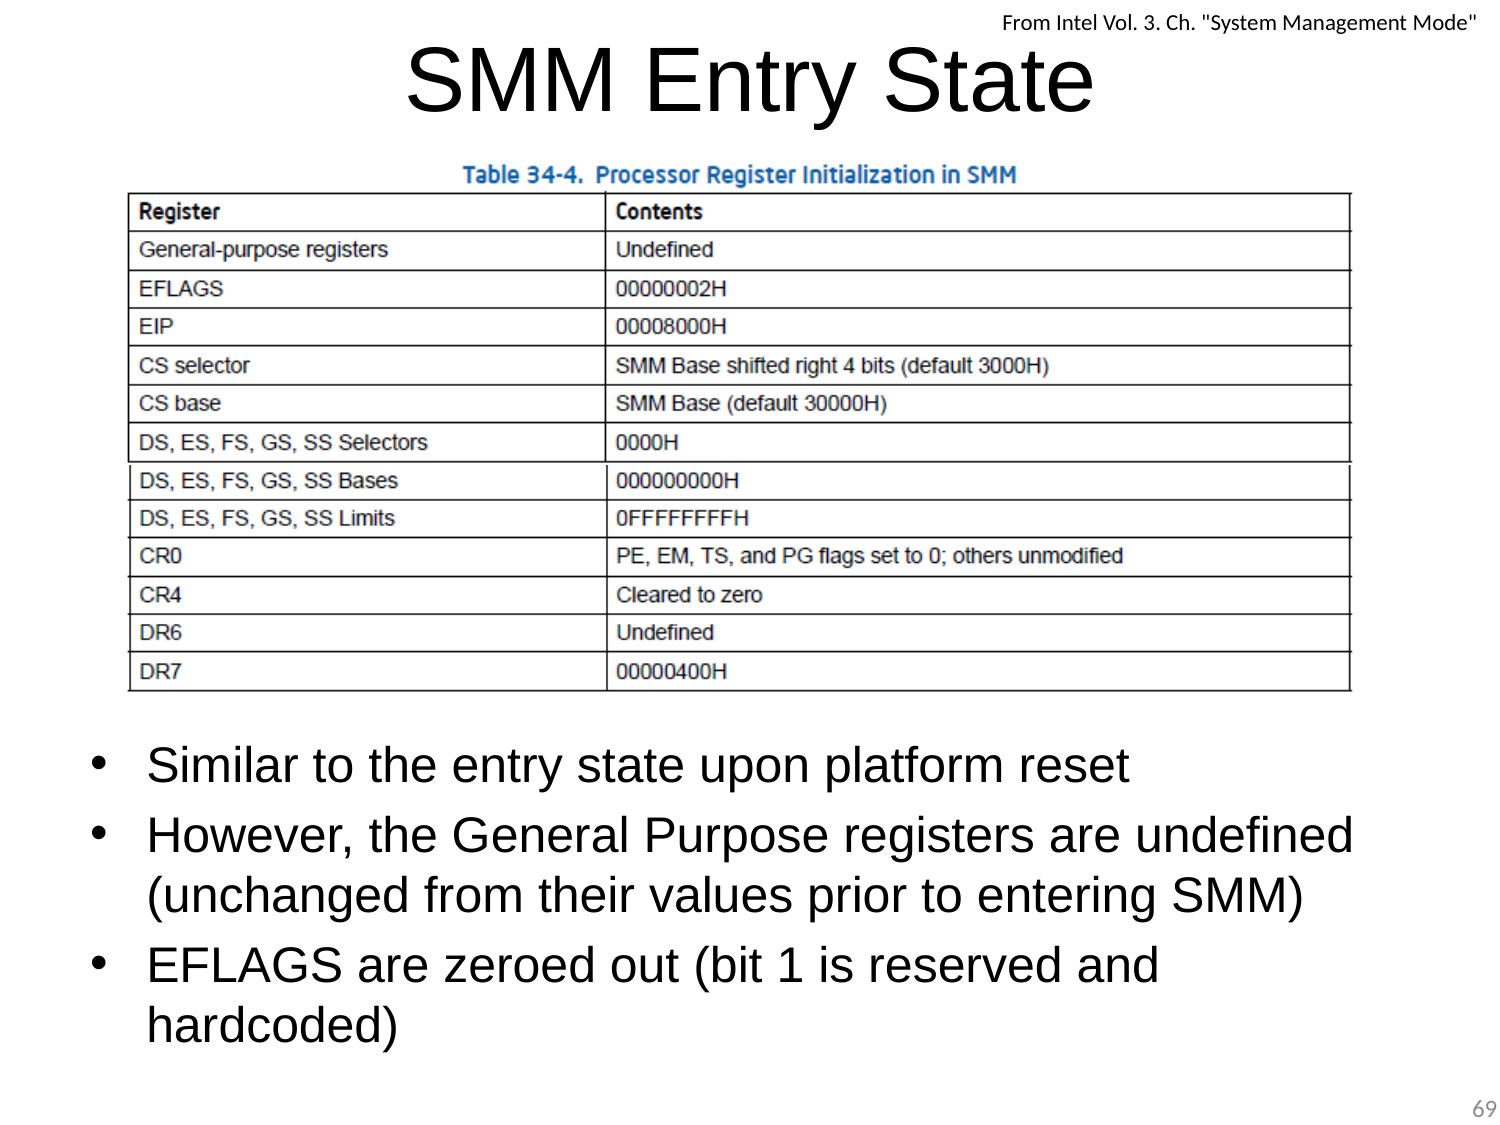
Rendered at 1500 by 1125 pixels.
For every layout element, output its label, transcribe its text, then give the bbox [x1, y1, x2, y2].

list Similar to the entry state upon platform reset However, the General Purpose registers are undefined (unchanged from their values prior to entering SMM) EFLAGS are zeroed out (bit 1 is reserved and hardcoded) [75, 725, 1425, 1113]
slide_number 69 [1162, 1077, 1500, 1125]
picture [98, 149, 1404, 710]
title SMM Entry State [76, 0, 1427, 150]
text_box From Intel Vol. 3. Ch. "System Management Mode" [987, 0, 1493, 43]
